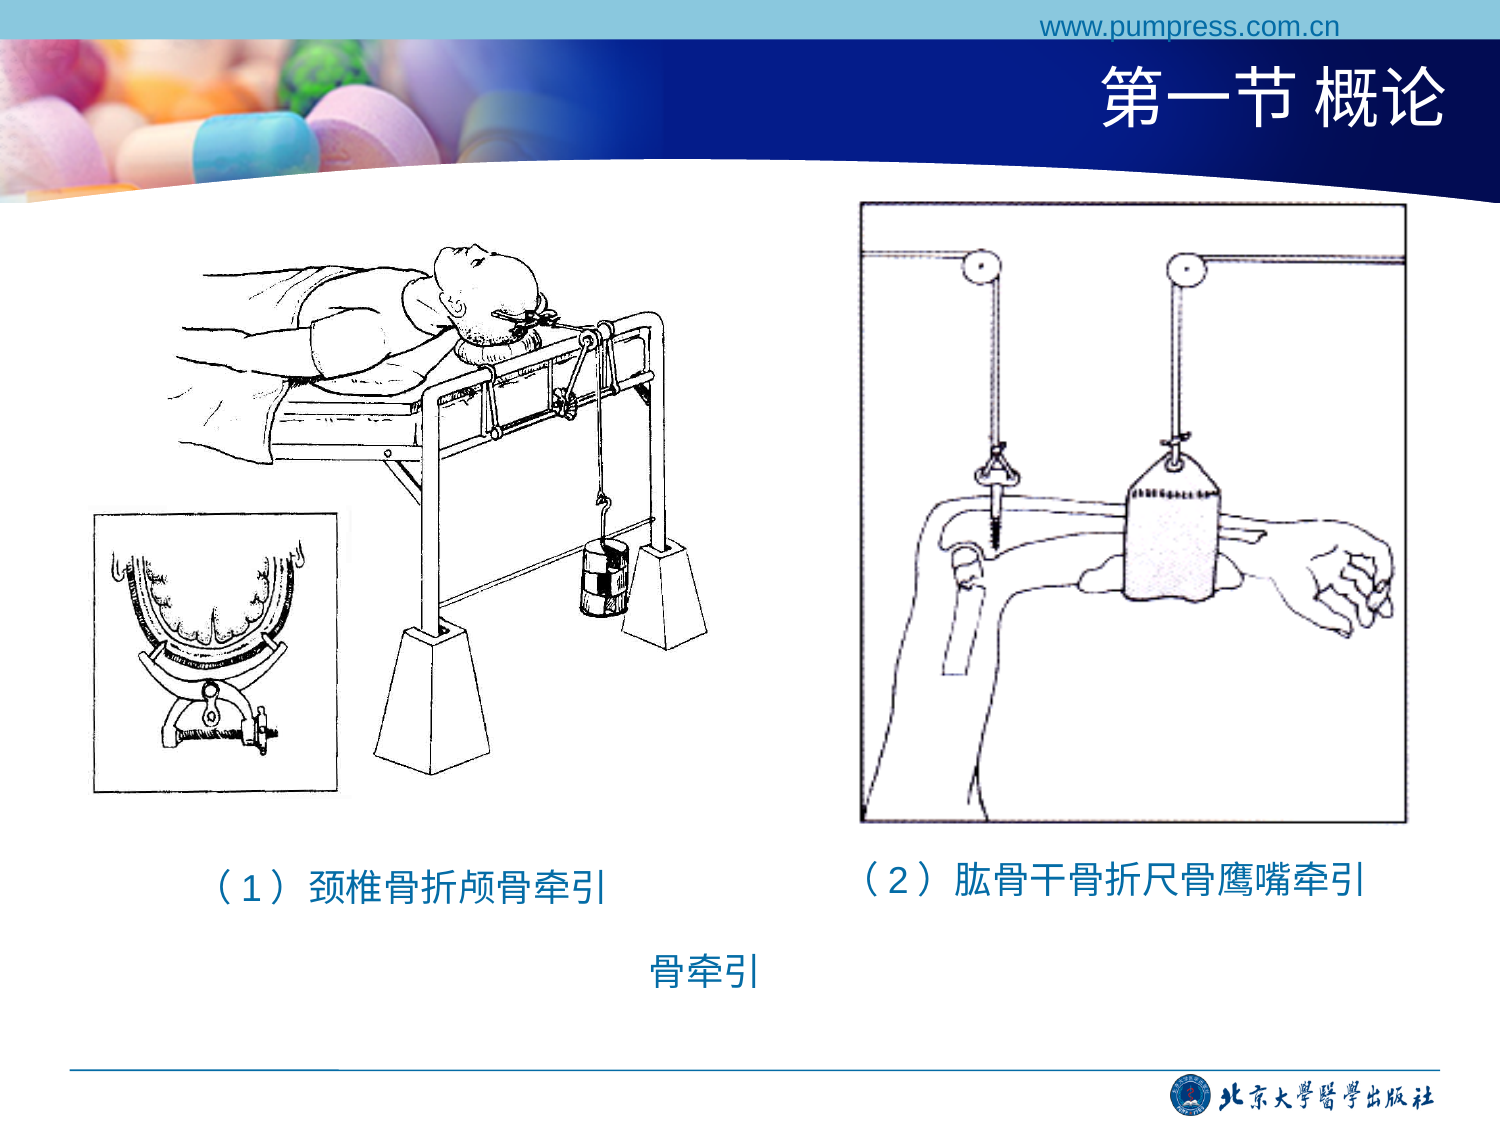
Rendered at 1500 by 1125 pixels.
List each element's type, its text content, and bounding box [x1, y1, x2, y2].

text_box （1）颈椎骨折颅骨牵引 [179, 856, 624, 916]
slide_number www.pumpress.com.cn [1025, 0, 1463, 38]
title 第一节 概论 [137, 49, 1463, 143]
picture [88, 242, 715, 799]
picture [1170, 1074, 1436, 1118]
picture [0, 40, 1500, 203]
text_box 骨牵引 [633, 940, 776, 1001]
text_box （2）肱骨干骨折尺骨鹰嘴牵引 [826, 848, 1383, 909]
picture [856, 199, 1412, 828]
